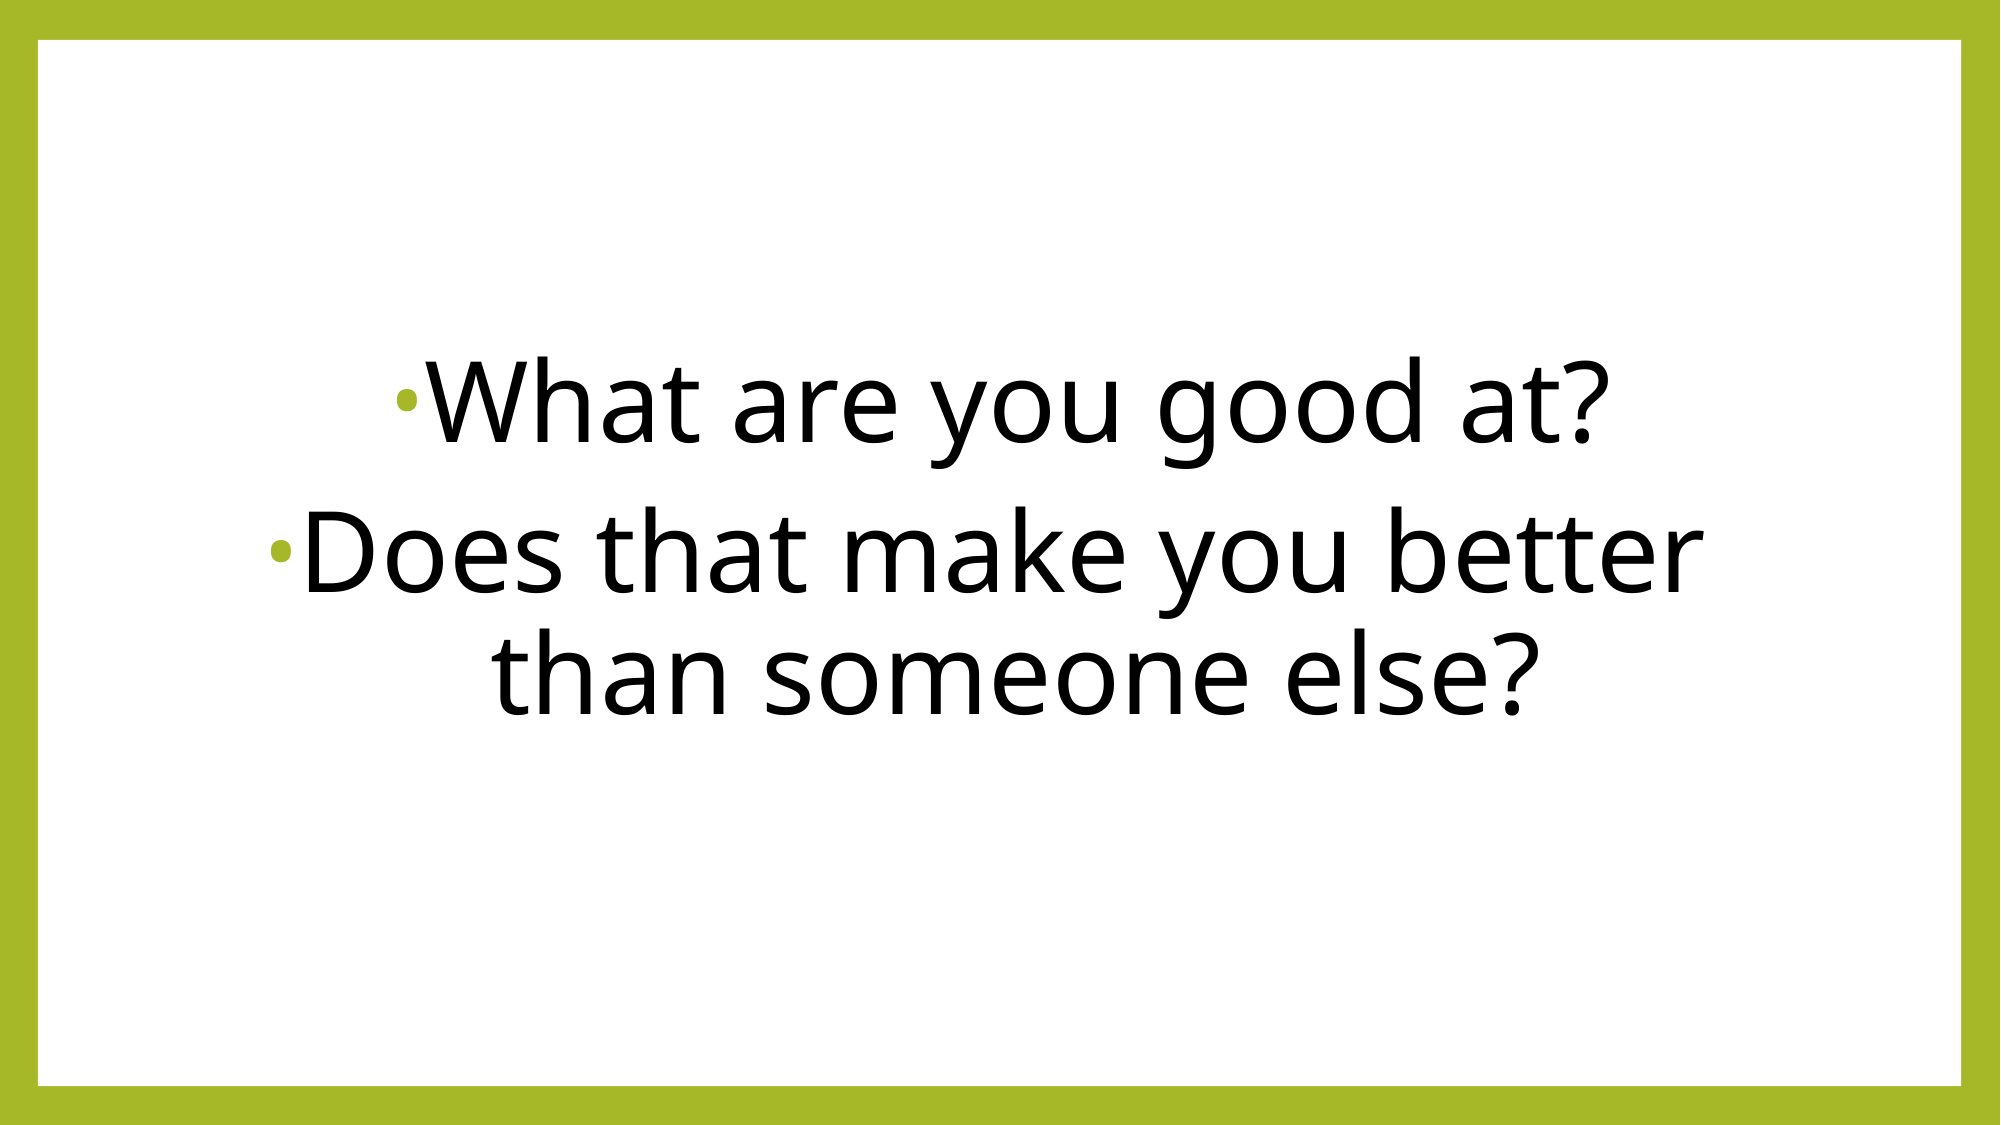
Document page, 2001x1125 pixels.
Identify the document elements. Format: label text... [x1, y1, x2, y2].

list What are you good at? Does that make you better than someone else? [187, 337, 1808, 1000]
